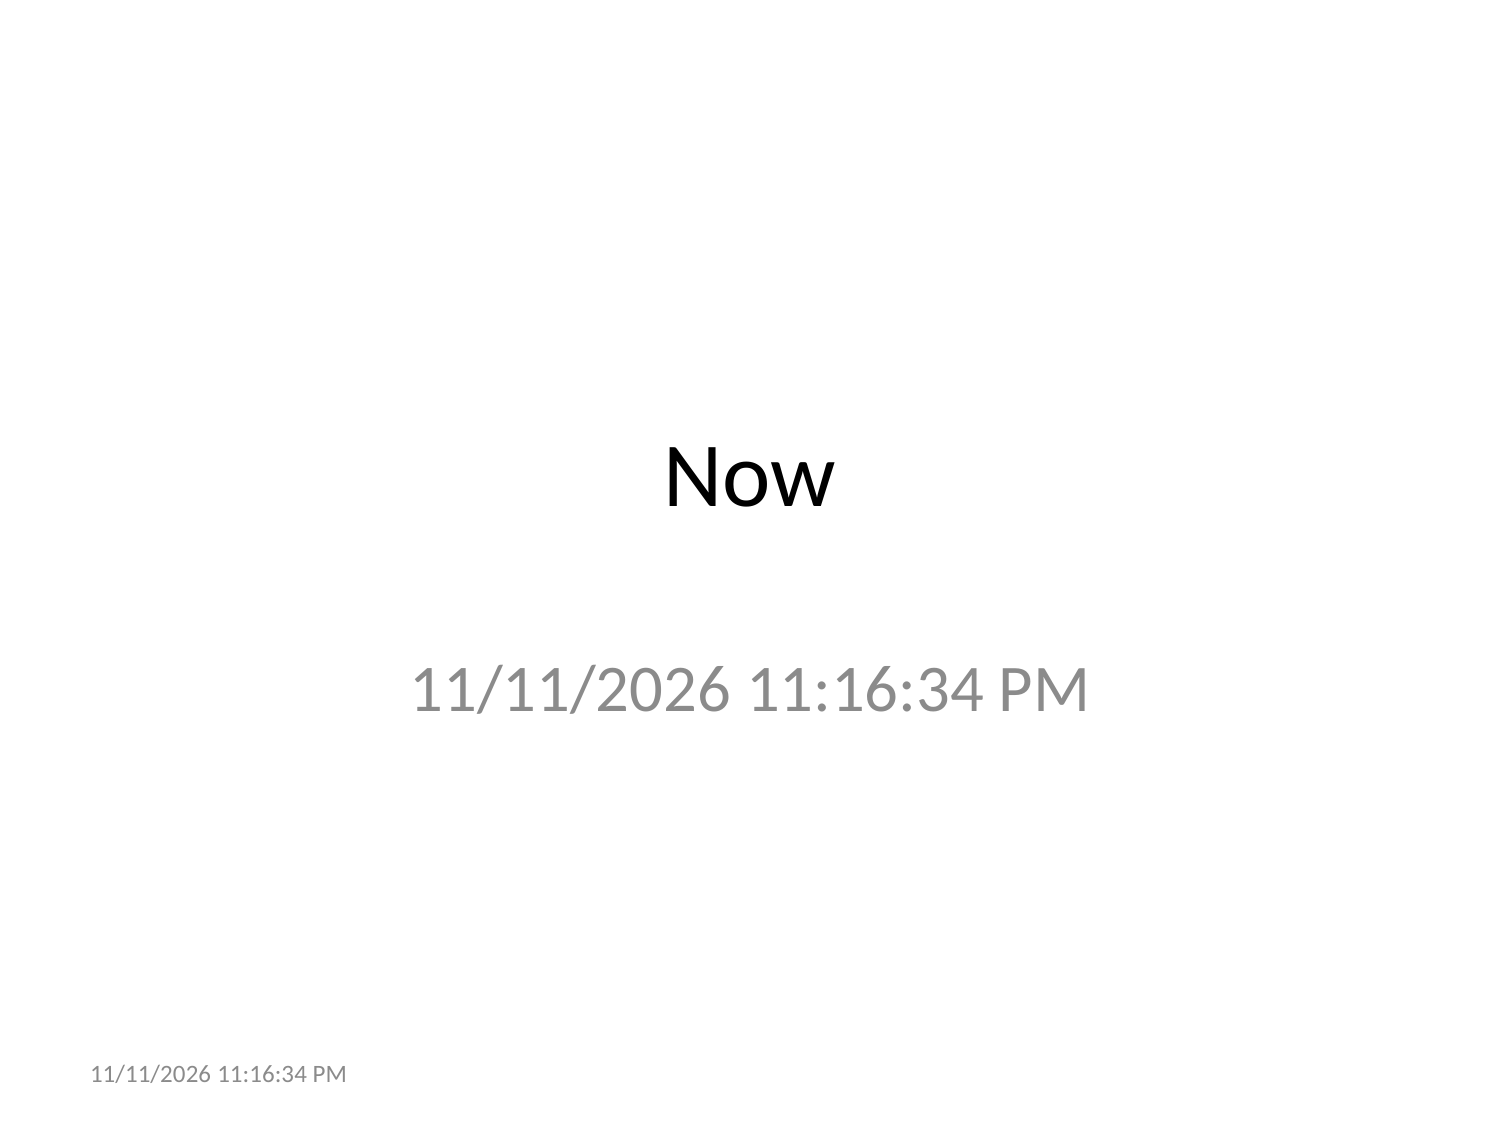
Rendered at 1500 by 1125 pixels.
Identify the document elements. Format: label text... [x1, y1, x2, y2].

title Now [112, 349, 1388, 591]
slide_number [75, 1042, 425, 1103]
subtitle 2011-12-19 10:20:04 AM [225, 637, 1275, 925]
